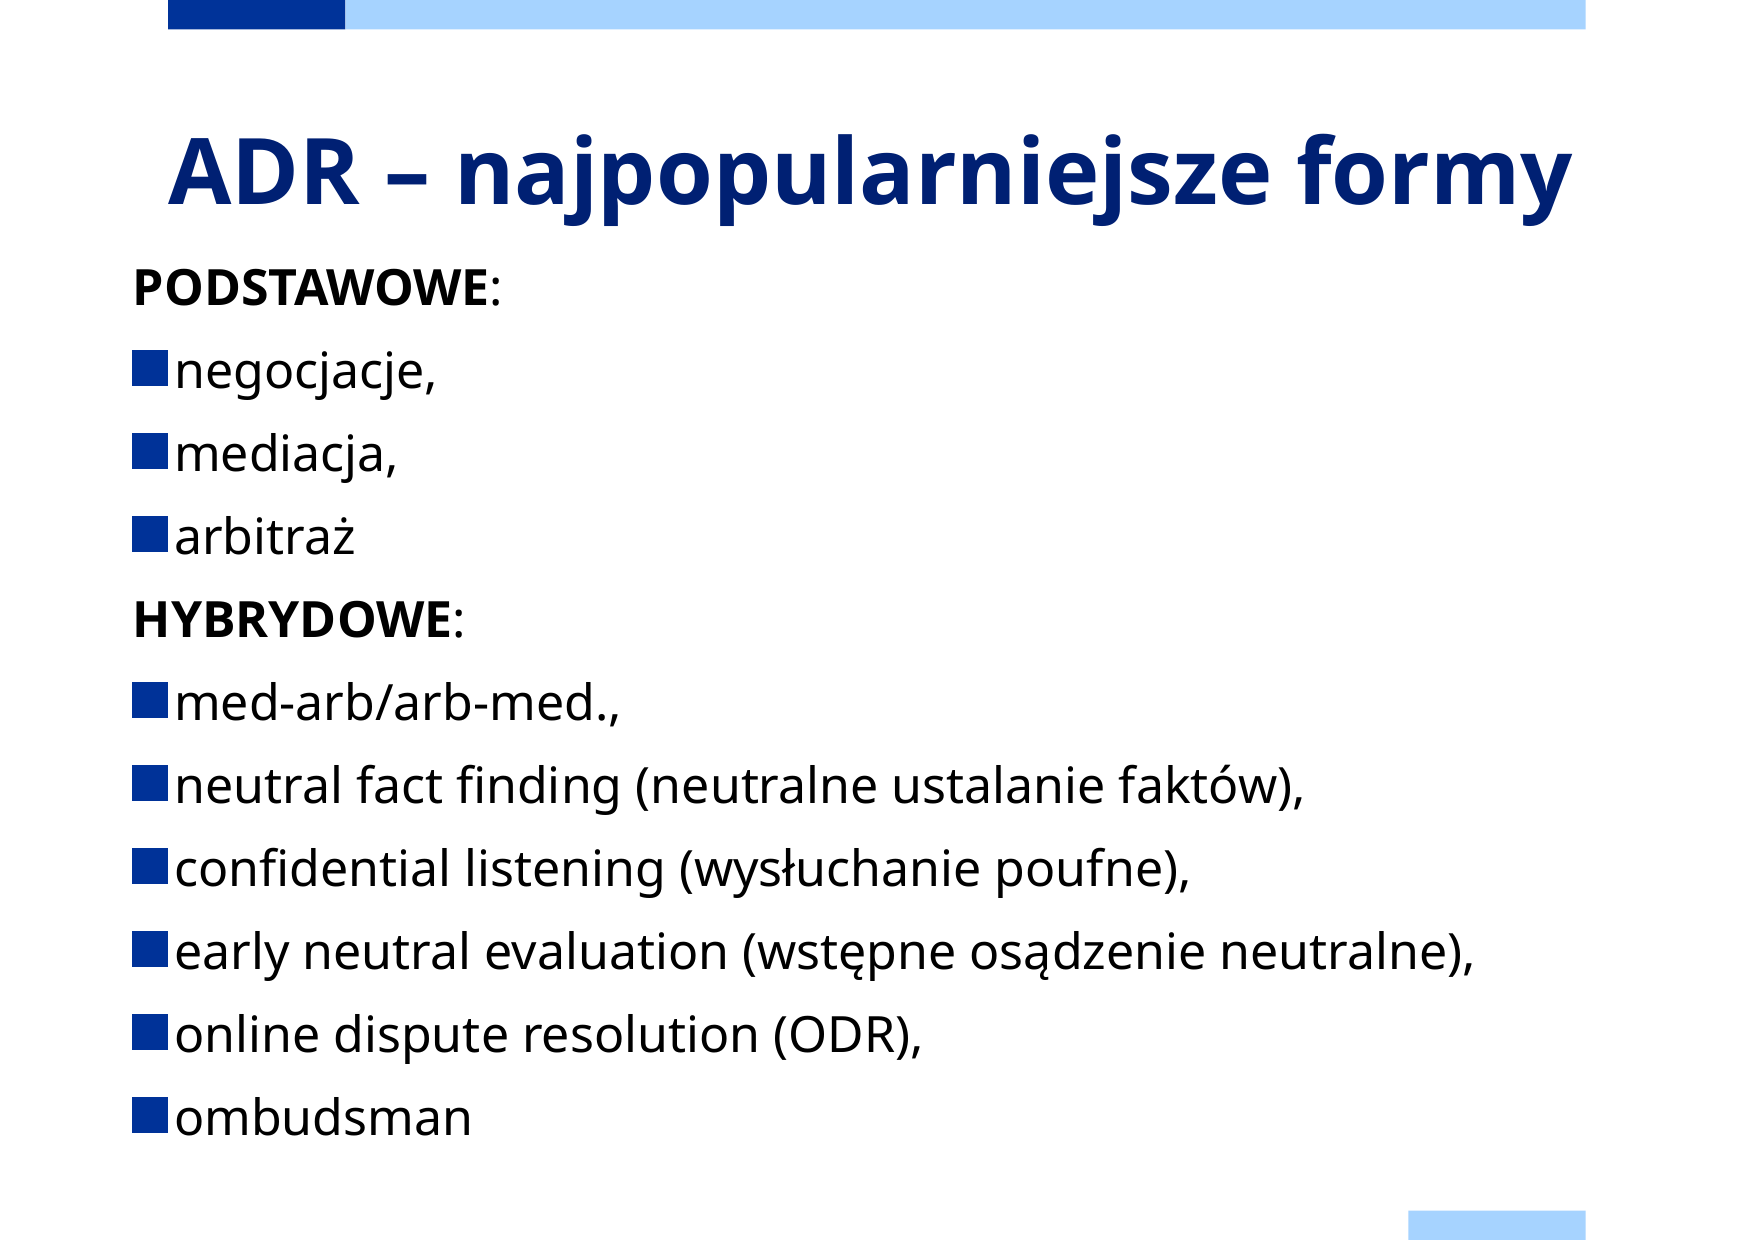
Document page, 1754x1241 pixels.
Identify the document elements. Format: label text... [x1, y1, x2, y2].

title ADR – najpopularniejsze formy [168, 147, 1586, 255]
picture [132, 350, 168, 386]
picture [132, 1097, 168, 1133]
picture [132, 433, 168, 469]
picture [132, 765, 168, 801]
picture [132, 516, 168, 552]
picture [132, 682, 168, 718]
list PODSTAWOWE: negocjacje, mediacja, arbitraż HYBRYDOWE: med-arb/arb-med., neutral fact finding (neutralne ustalanie faktów), confidential listening (wysłuchanie poufne), early neutral evaluation (wstępne osądzenie neutralne), online dispute resolution (ODR), ombudsman [132, 255, 1621, 1193]
picture [132, 1014, 168, 1050]
picture [132, 931, 168, 967]
picture [132, 848, 168, 884]
